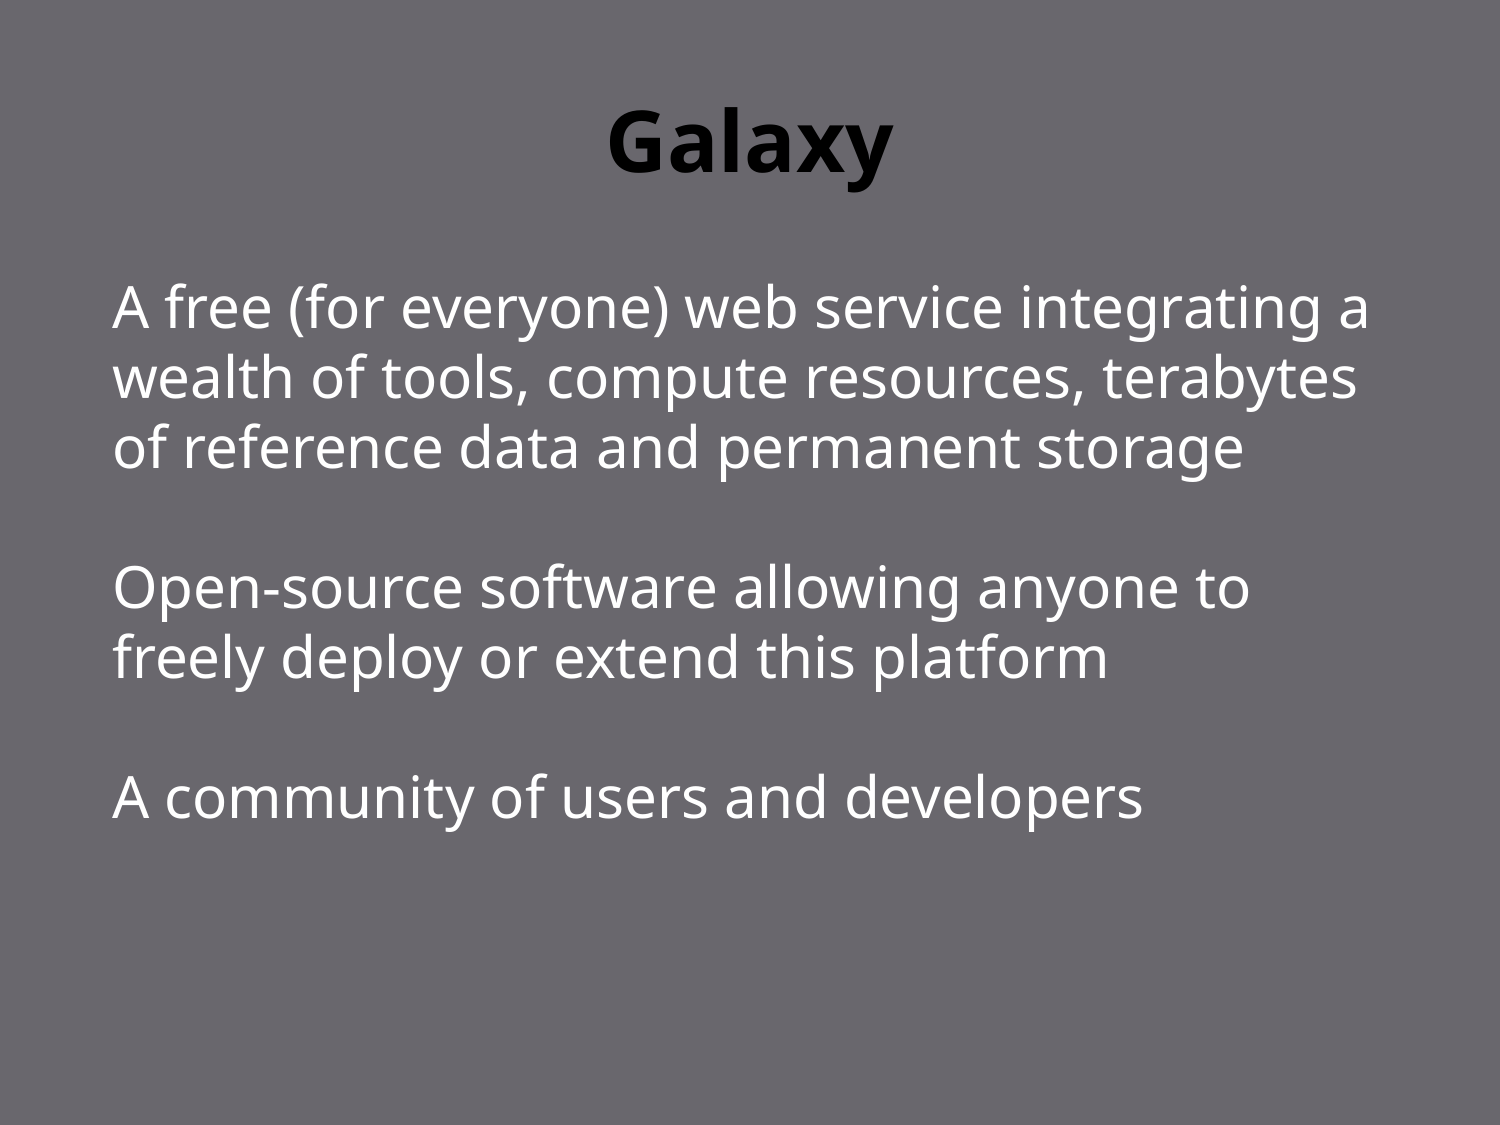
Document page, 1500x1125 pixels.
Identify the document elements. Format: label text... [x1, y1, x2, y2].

list A free (for everyone) web service integrating a wealth of tools, compute resources, terabytes of reference data and permanent storage Open-source software allowing anyone to freely deploy or extend this platform A community of users and developers [75, 262, 1425, 1035]
title Galaxy [75, 45, 1425, 233]
